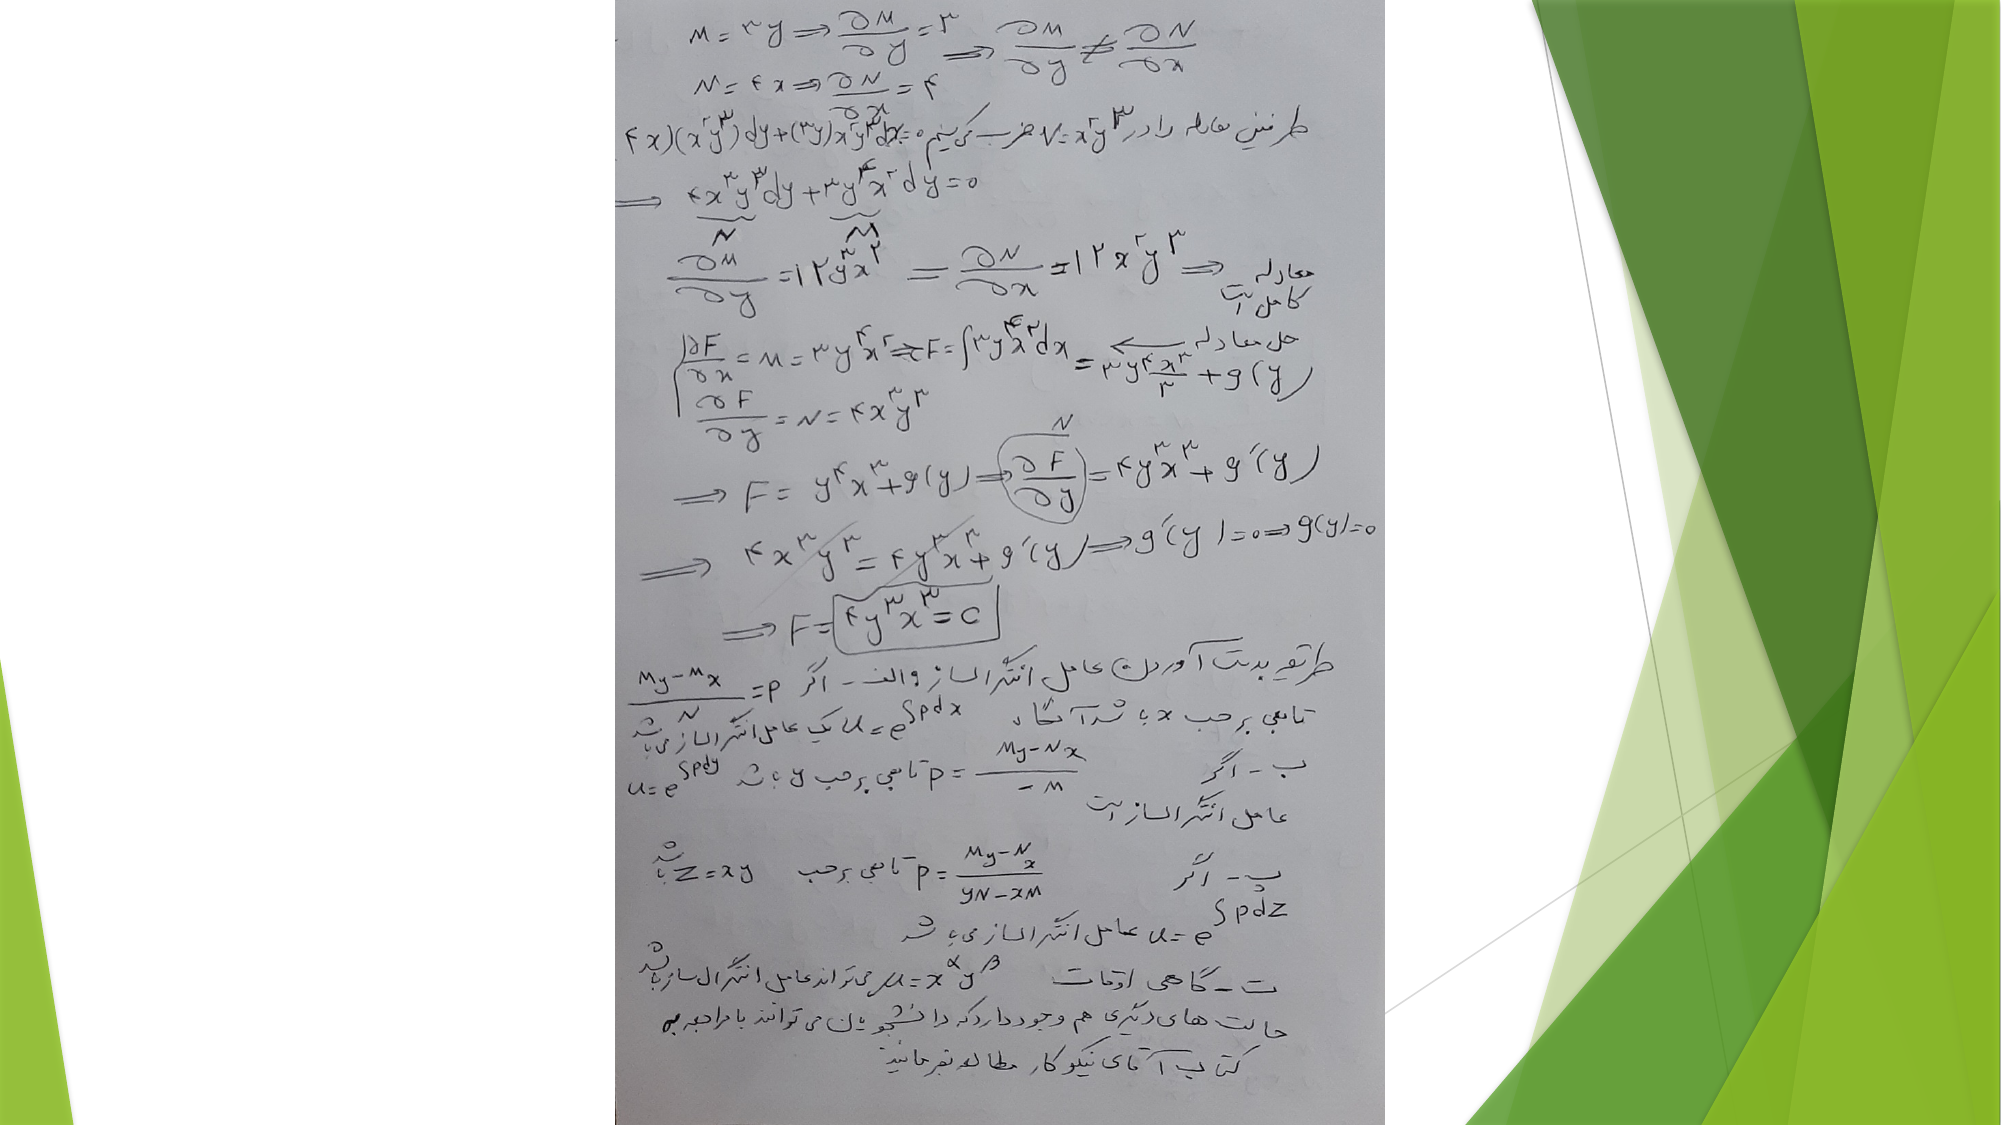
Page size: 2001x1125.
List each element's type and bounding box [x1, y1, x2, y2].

picture [614, 0, 1386, 1125]
